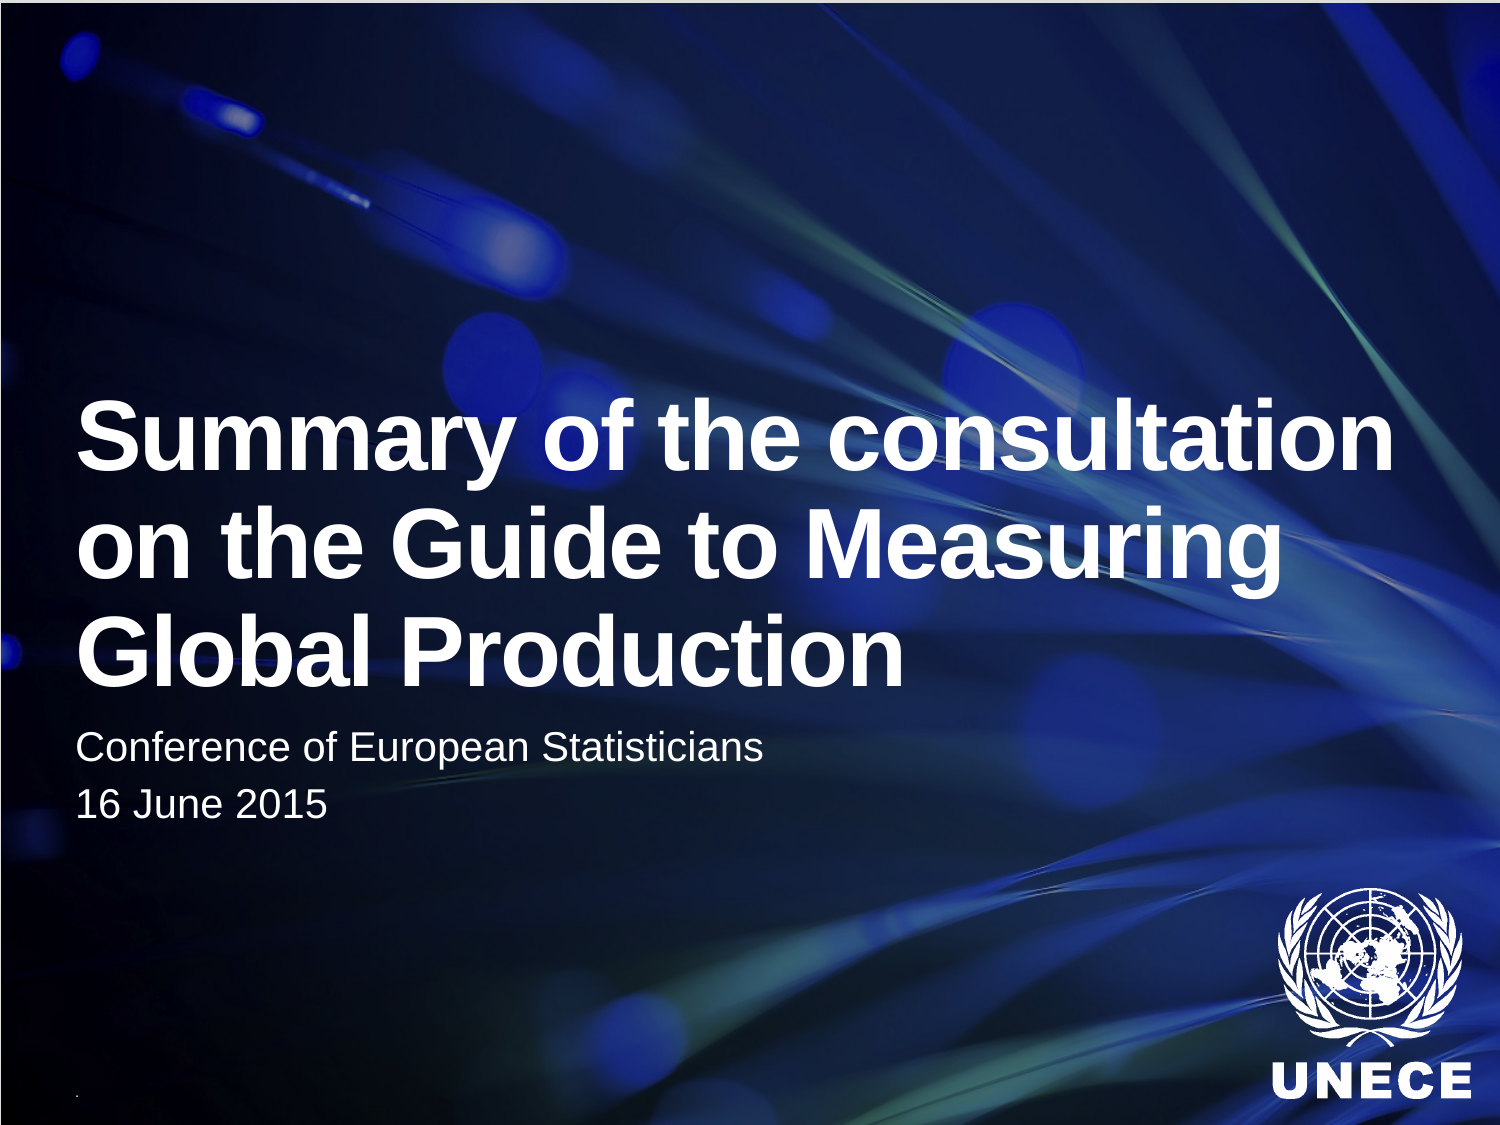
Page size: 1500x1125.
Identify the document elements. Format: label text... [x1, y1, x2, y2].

picture [1, 3, 1500, 1125]
subtitle Conference of European Statisticians 16 June 2015 [75, 725, 1200, 920]
title Summary of the consultation on the Guide to Measuring Global Production [75, 326, 1471, 709]
